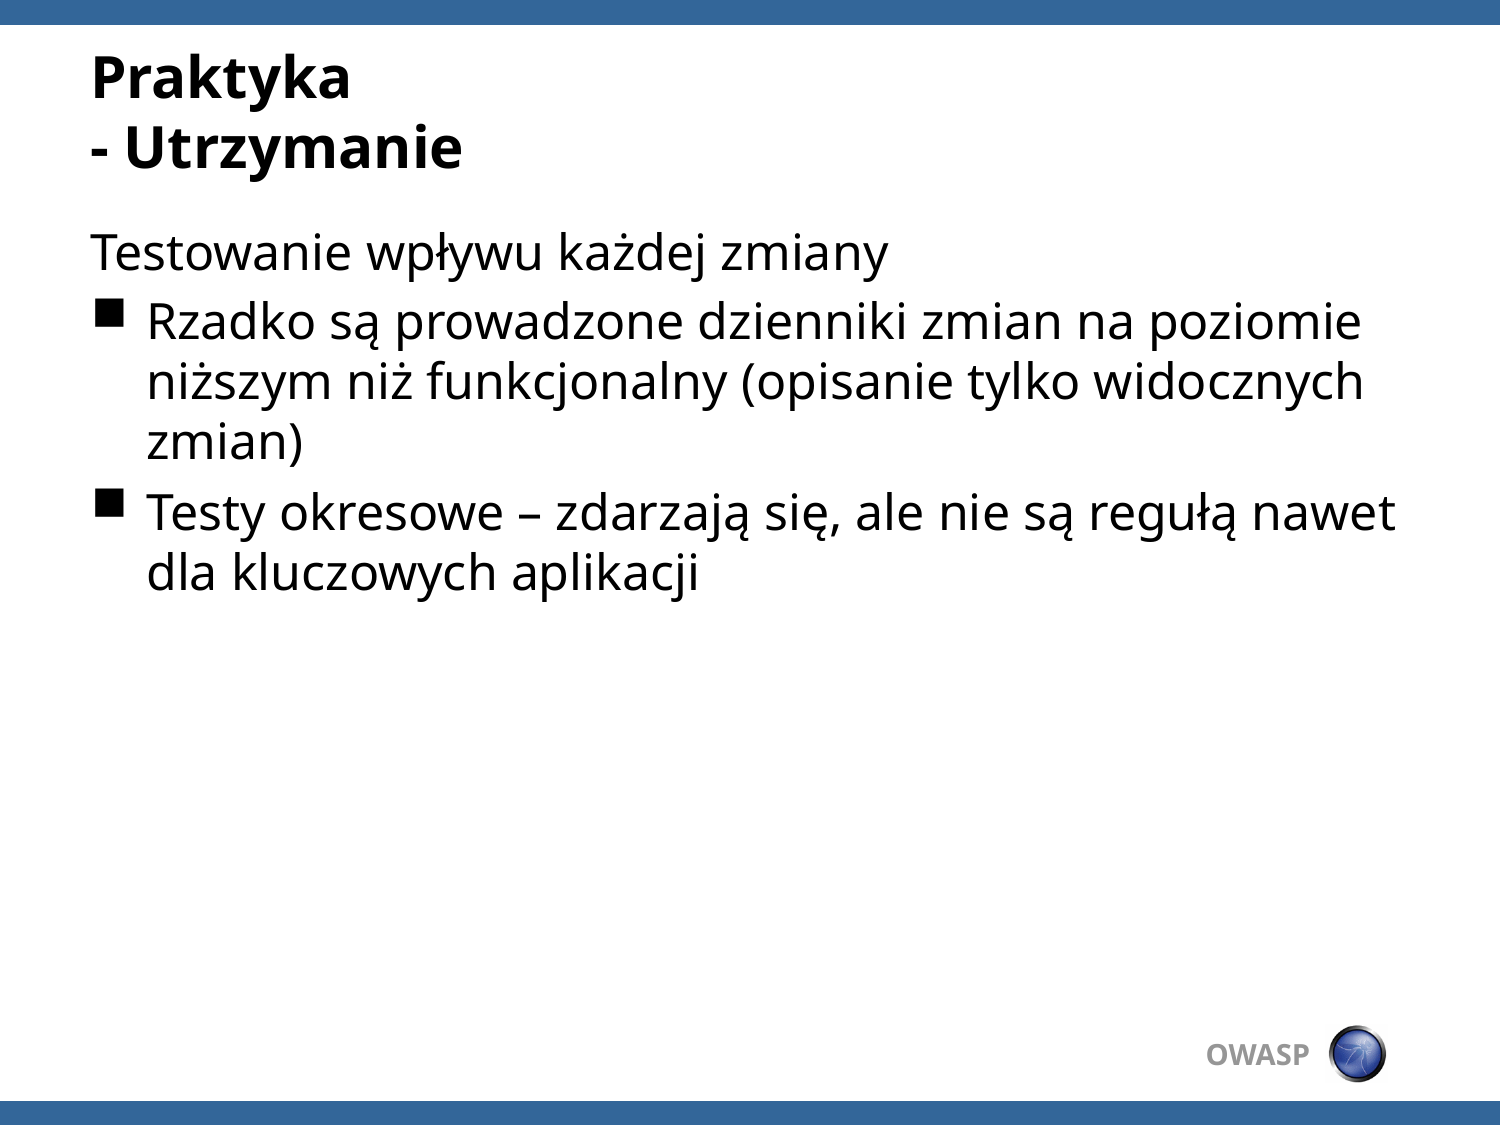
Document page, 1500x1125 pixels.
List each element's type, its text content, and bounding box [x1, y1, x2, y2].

picture [1325, 1024, 1388, 1083]
list Testowanie wpływu każdej zmiany Rzadko są prowadzone dzienniki zmian na poziomie niższym niż funkcjonalny (opisanie tylko widocznych zmian) Testy okresowe – zdarzają się, ale nie są regułą nawet dla kluczowych aplikacji [74, 212, 1426, 1006]
title Praktyka - Utrzymanie [74, 44, 1426, 176]
